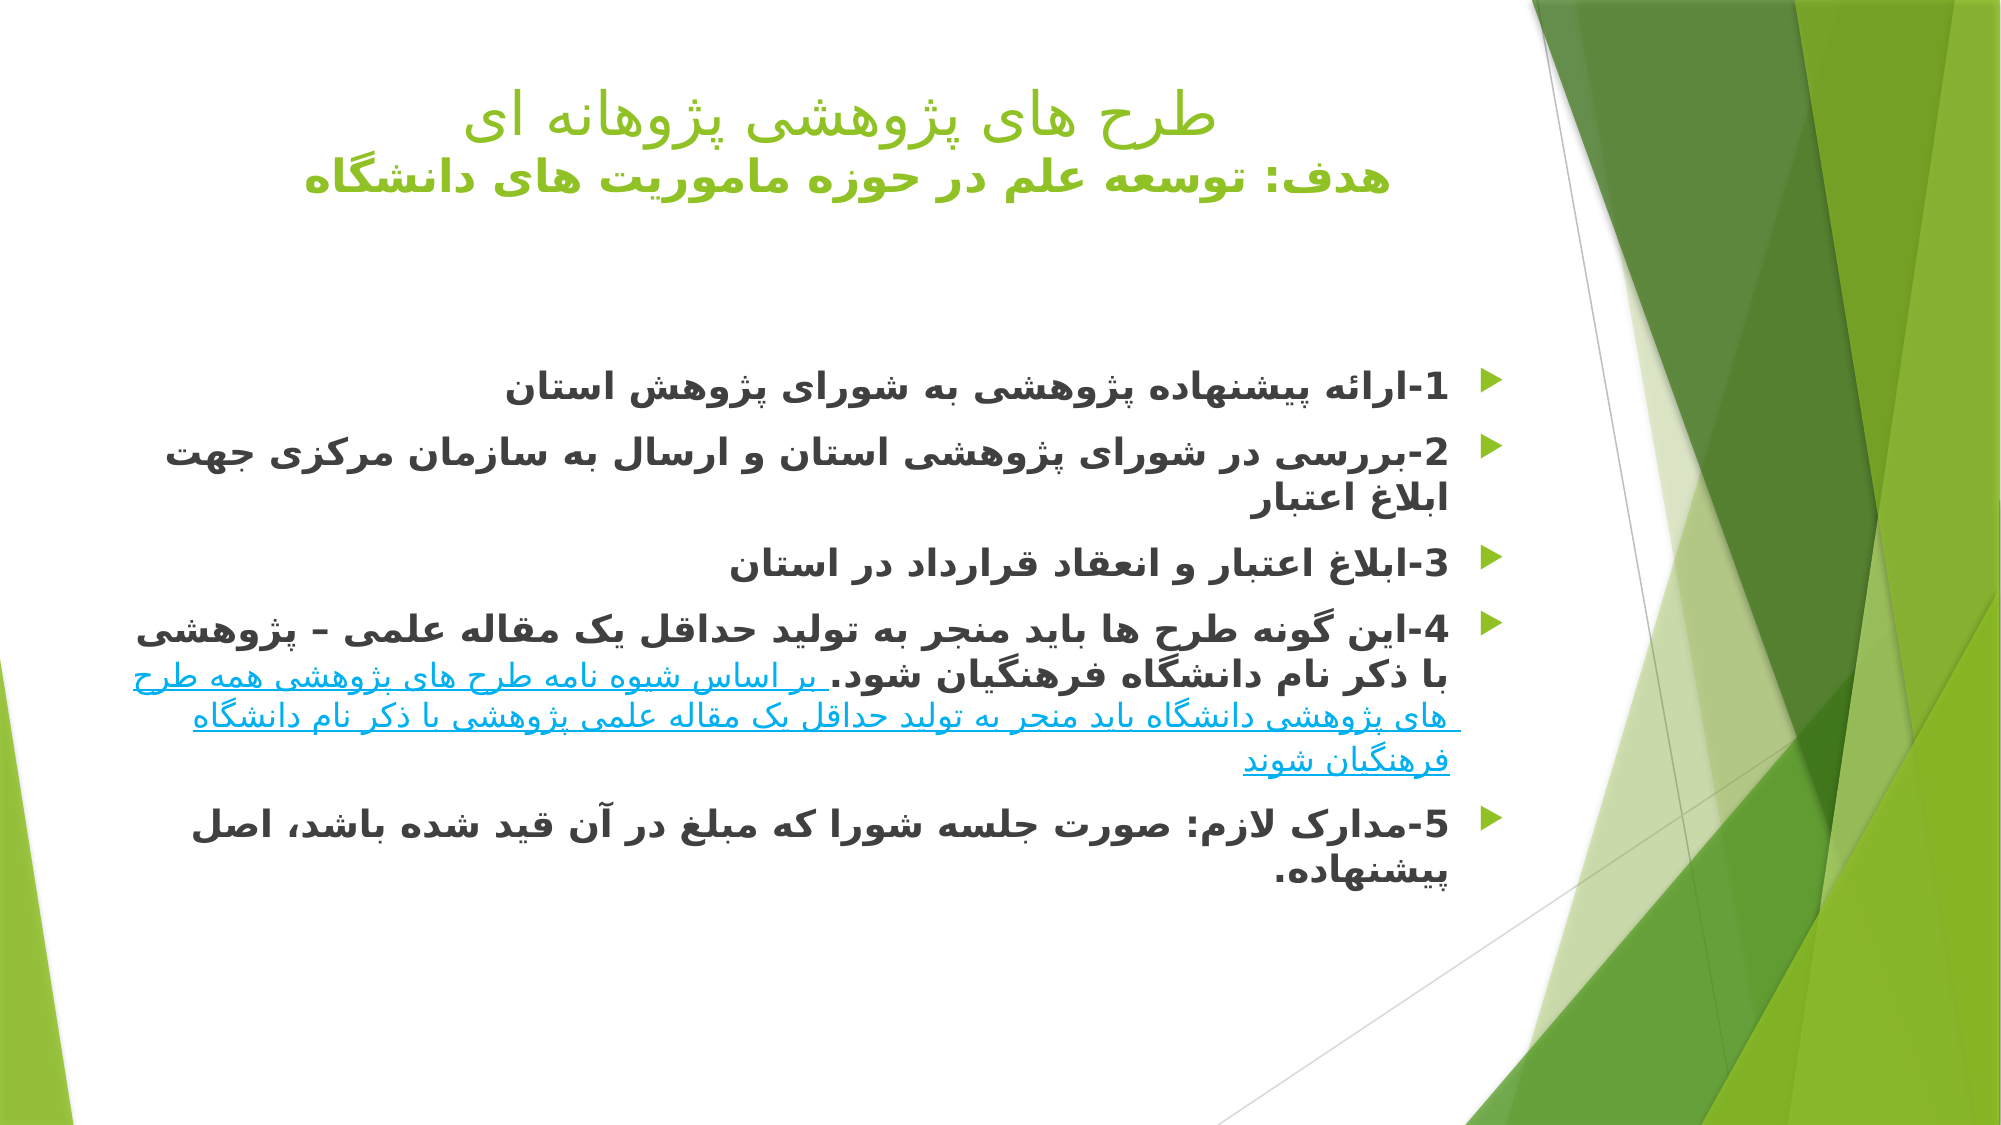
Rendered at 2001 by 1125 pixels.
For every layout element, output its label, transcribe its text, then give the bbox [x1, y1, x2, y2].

title طرح های پژوهشی پژوهانه ای هدف: توسعه علم در حوزه ماموریت های دانشگاه [135, 66, 1546, 284]
list 1-ارائه پیشنهاده پژوهشی به شورای پژوهش استان 2-بررسی در شورای پژوهشی استان و ارسال به سازمان مرکزی جهت ابلاغ اعتبار 3-ابلاغ اعتبار و انعقاد قرارداد در استان 4-این گونه طرح ها باید منجر به تولید حداقل یک مقاله علمی – پژوهشی با ذکر نام دانشگاه فرهنگیان شود. بر اساس شیوه نامه طرح های پژوهشی همه طرح های پژوهشی دانشگاه باید منجر به تولید حداقل یک مقاله علمی پژوهشی با ذکر نام دانشگاه فرهنگیان شوند 5-مدارک لازم: صورت جلسه شورا که مبلغ در آن قید شده باشد، اصل پیشنهاده. [111, 354, 1522, 992]
